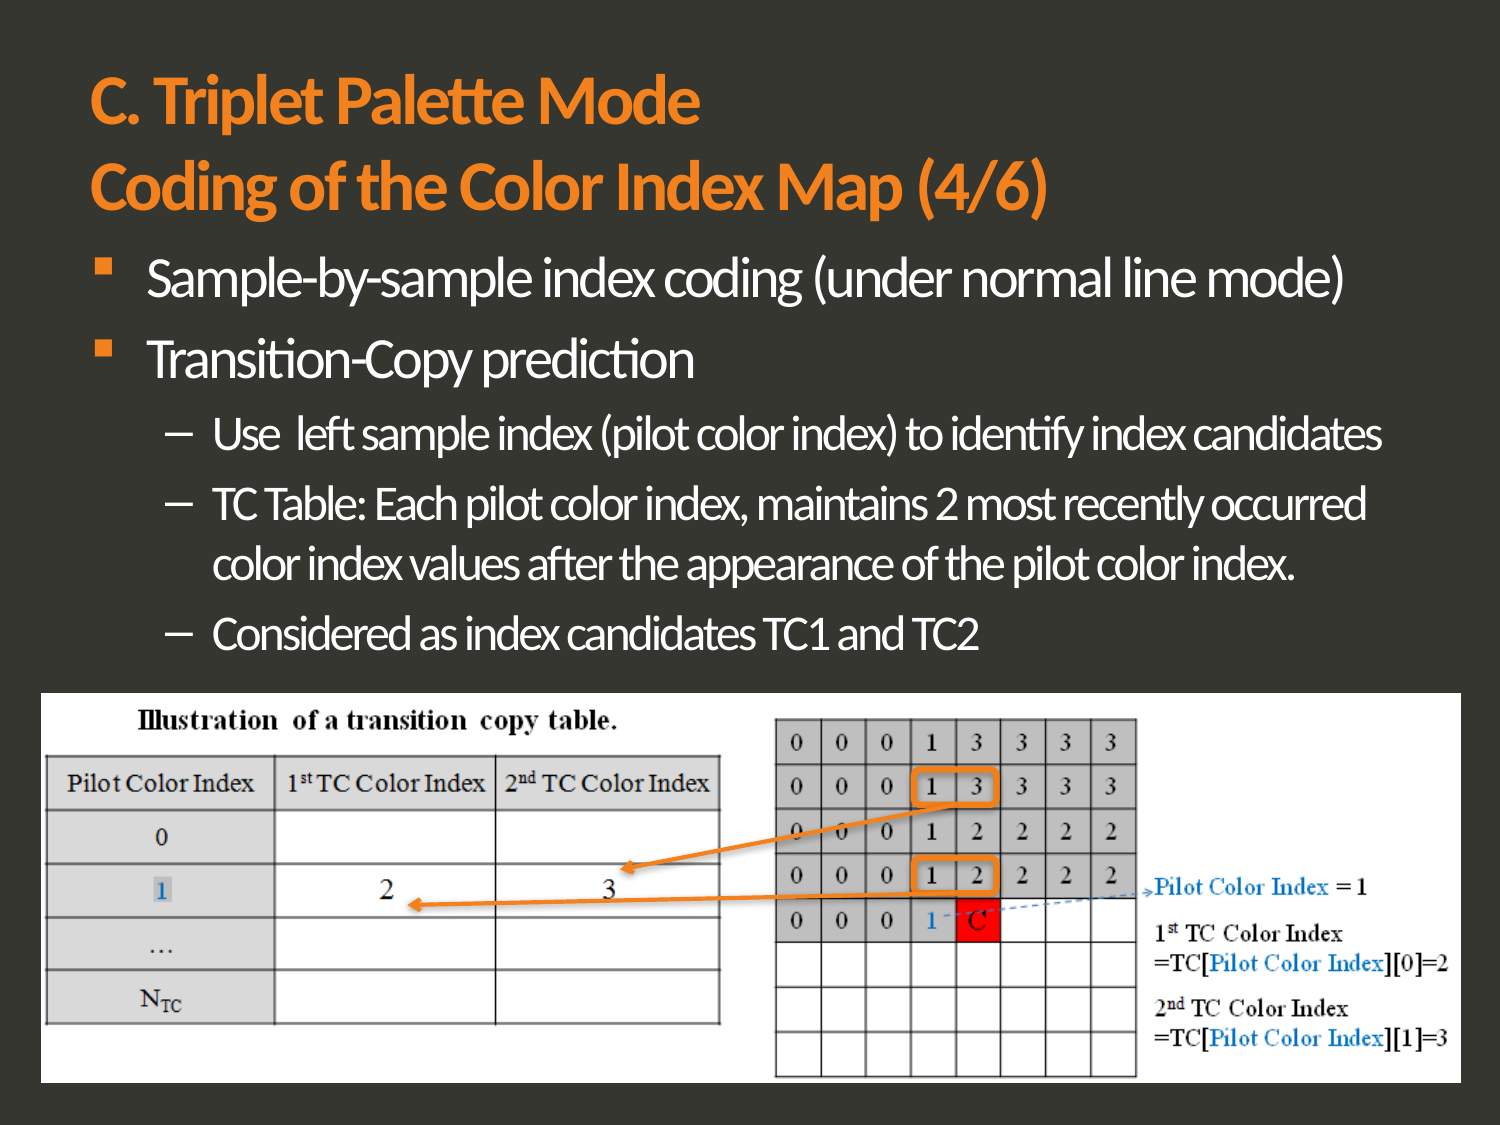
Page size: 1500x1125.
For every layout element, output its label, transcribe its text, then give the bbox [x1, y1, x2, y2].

title C. Triplet Palette Mode Coding of the Color Index Map (4/6) [75, 45, 1425, 231]
list Sample-by-sample index coding (under normal line mode) Transition-Copy prediction Use left sample index (pilot color index) to identify index candidates TC Table: Each pilot color index, maintains 2 most recently occurred color index values after the appearance of the pilot color index. Considered as index candidates TC1 and TC2 [75, 231, 1471, 1012]
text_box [41, 692, 1461, 1083]
